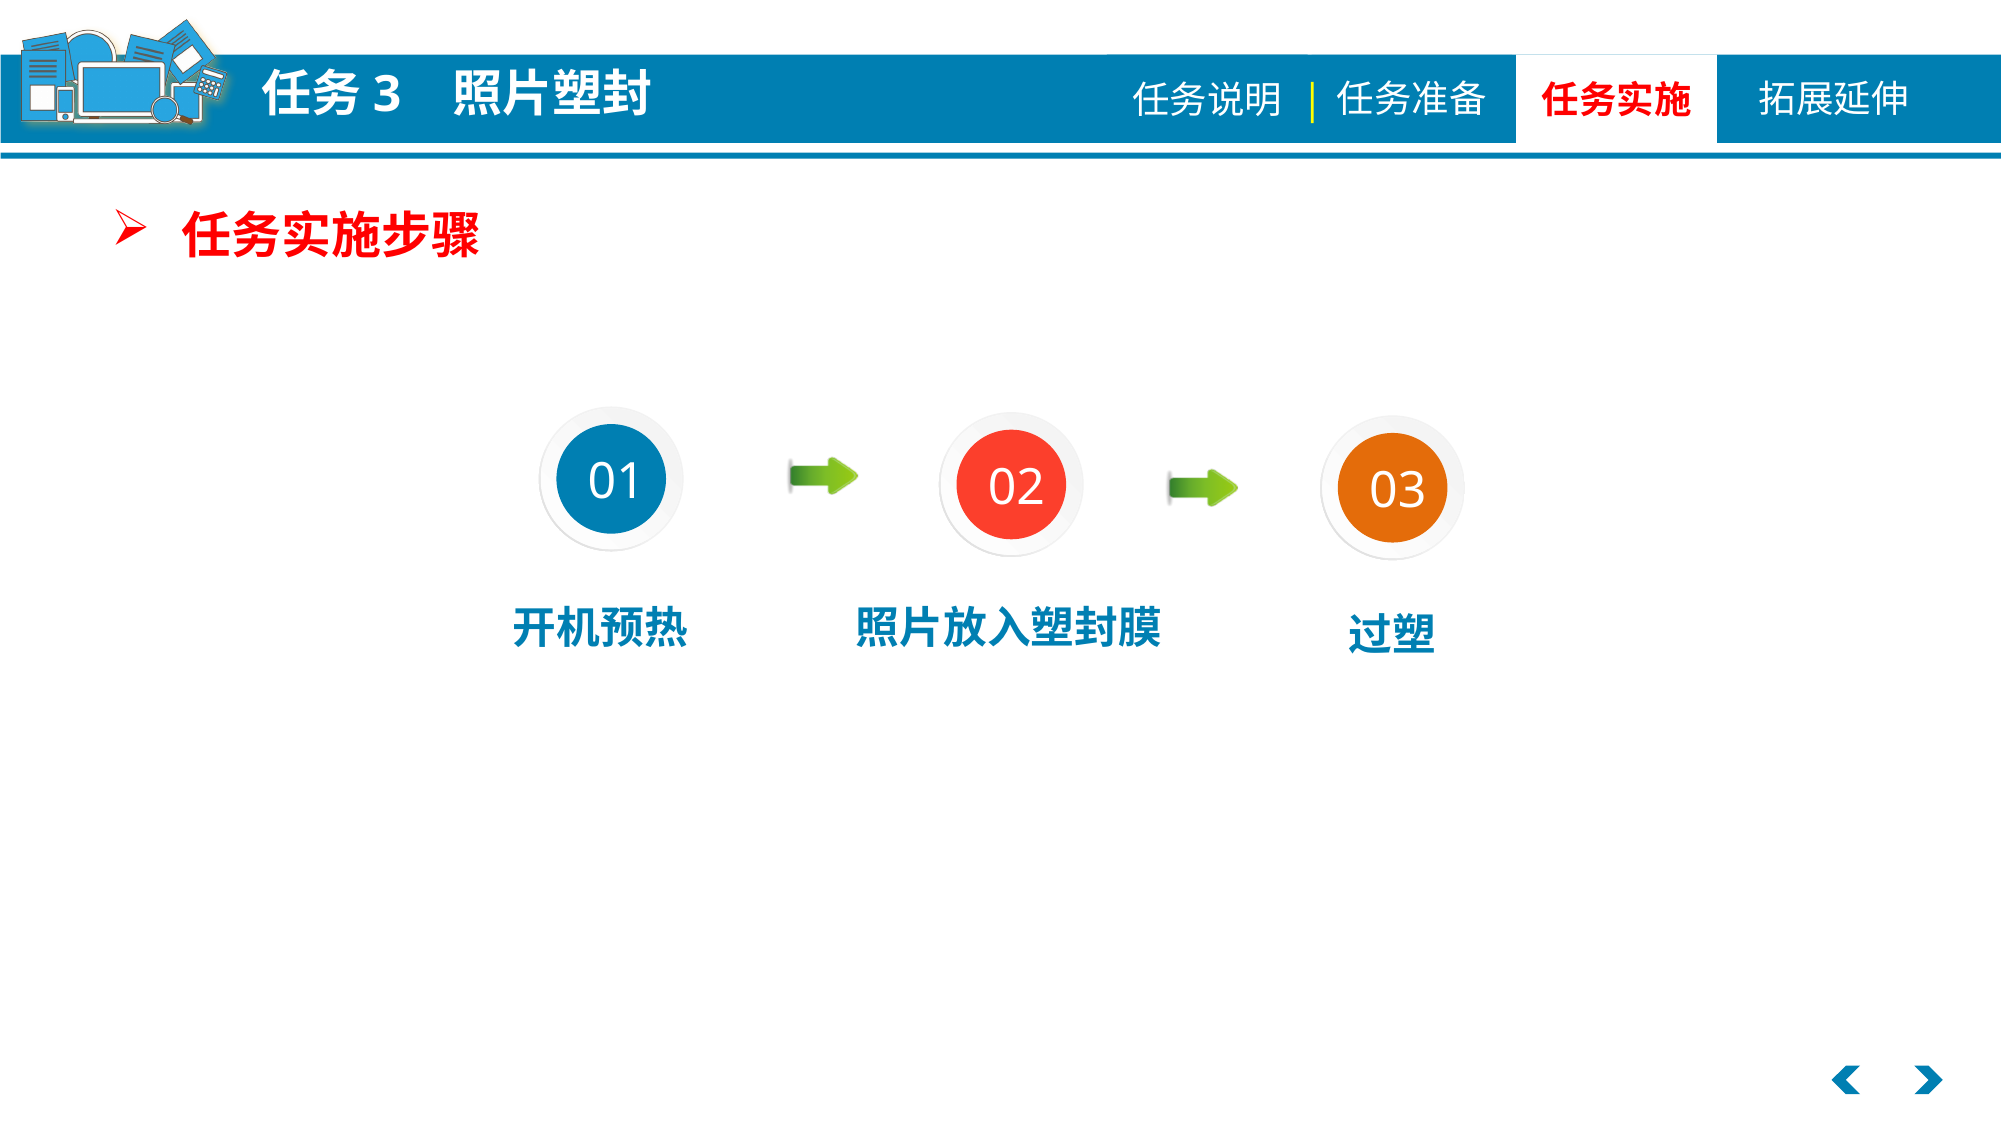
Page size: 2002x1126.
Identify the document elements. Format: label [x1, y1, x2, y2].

text_box [0, 0, 2001, 1110]
